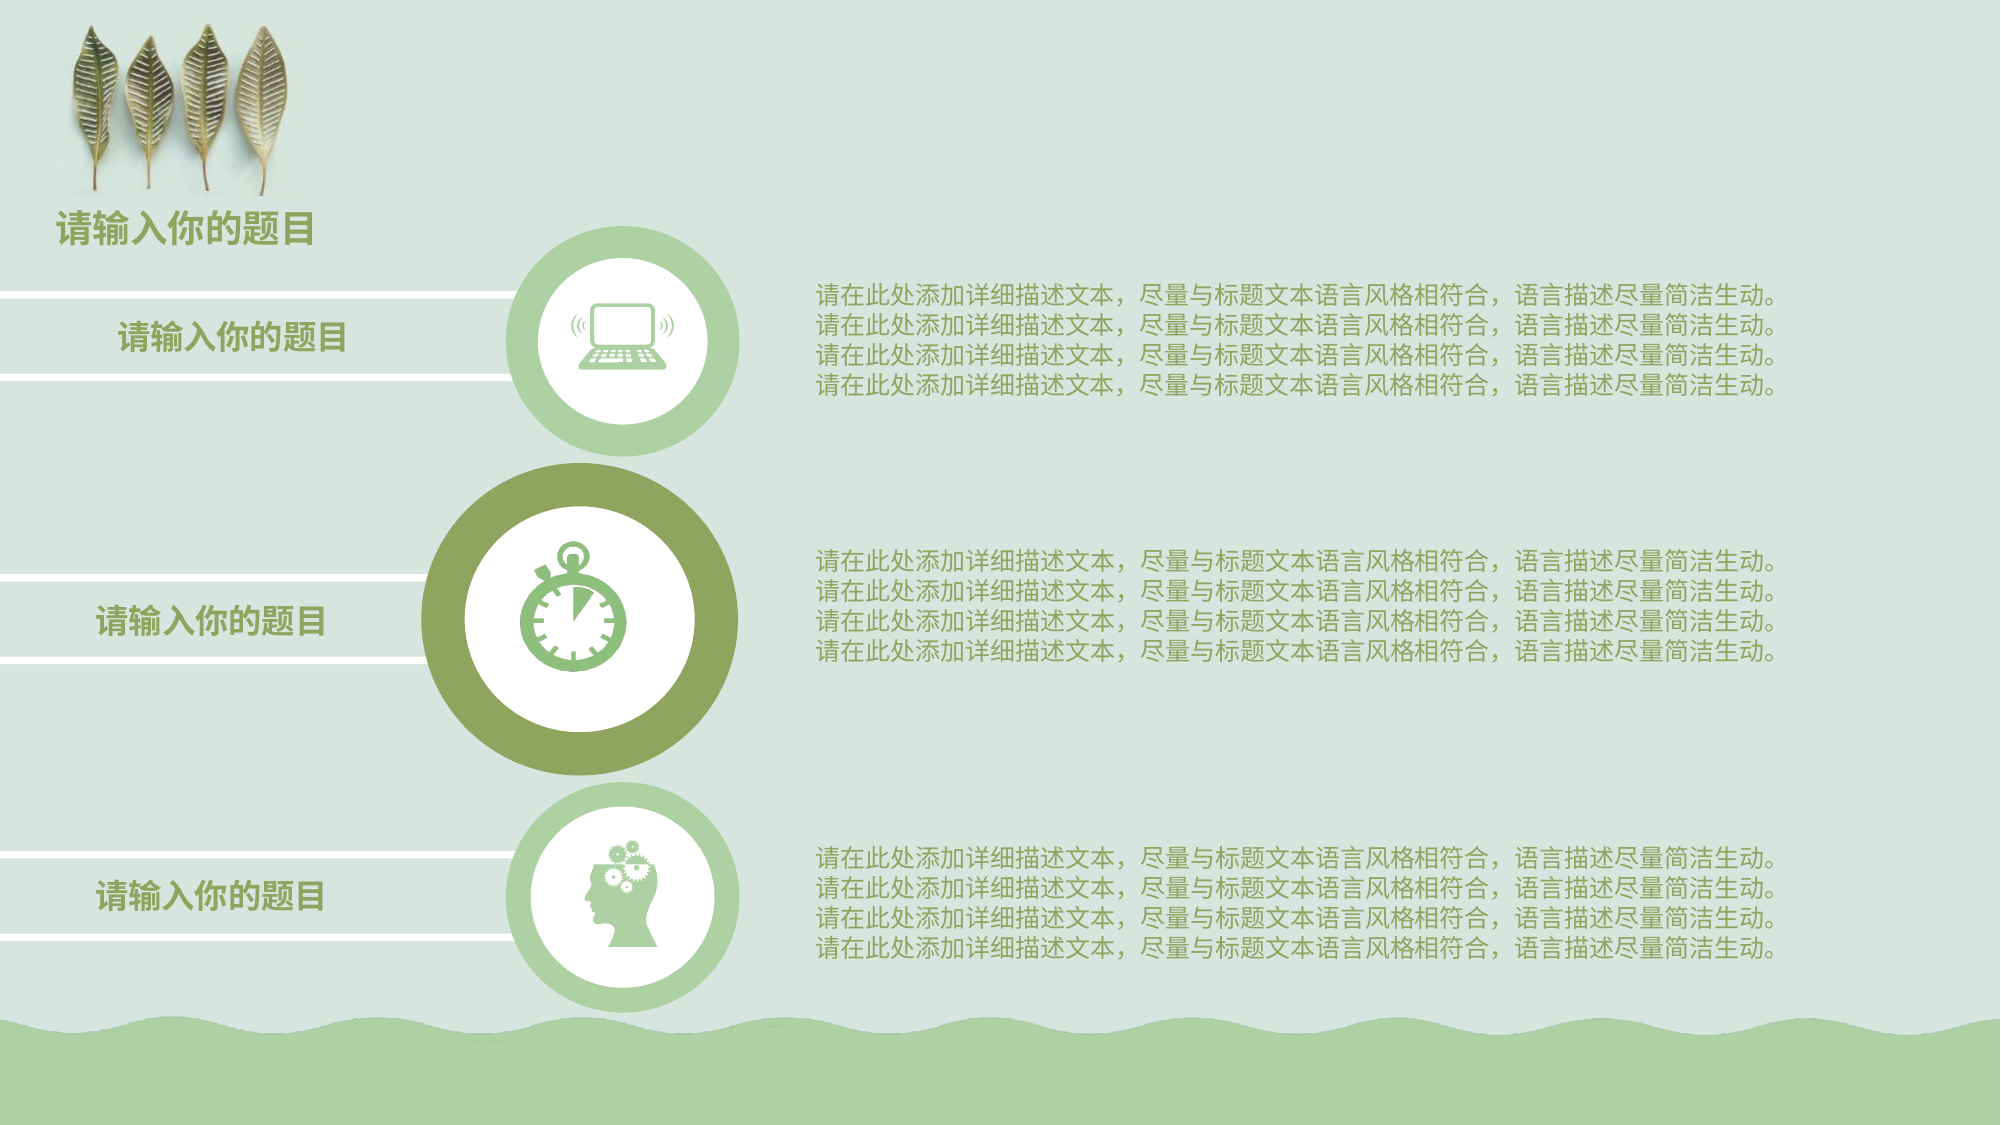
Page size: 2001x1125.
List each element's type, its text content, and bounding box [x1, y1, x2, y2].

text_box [0, 291, 505, 382]
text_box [505, 226, 740, 457]
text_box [421, 462, 738, 776]
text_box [0, 574, 421, 665]
text_box 请在此处添加详细描述文本，尽量与标题文本语言风格相符合，语言描述尽量简洁生动。请在此处添加详细描述文本，尽量与标题文本语言风格相符合，语言描述尽量简洁生动。请在此处添加详细描述文本，尽量与标题文本语言风格相符合，语言描述尽量简洁生动。 请在此处添加详细描述文本，尽量与标题文本语言风格相符合，语言描述尽量简洁生动。 [800, 272, 1812, 467]
text_box 请在此处添加详细描述文本，尽量与标题文本语言风格相符合，语言描述尽量简洁生动。请在此处添加详细描述文本，尽量与标题文本语言风格相符合，语言描述尽量简洁生动。请在此处添加详细描述文本，尽量与标题文本语言风格相符合，语言描述尽量简洁生动。 请在此处添加详细描述文本，尽量与标题文本语言风格相符合，语言描述尽量简洁生动。 [800, 537, 1791, 733]
picture [51, 18, 322, 198]
picture [0, 1007, 2000, 1125]
text_box 请输入你的题目 [40, 198, 333, 258]
text_box 请在此处添加详细描述文本，尽量与标题文本语言风格相符合，语言描述尽量简洁生动。请在此处添加详细描述文本，尽量与标题文本语言风格相符合，语言描述尽量简洁生动。请在此处添加详细描述文本，尽量与标题文本语言风格相符合，语言描述尽量简洁生动。 请在此处添加详细描述文本，尽量与标题文本语言风格相符合，语言描述尽量简洁生动。 [800, 835, 1791, 1030]
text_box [0, 850, 505, 942]
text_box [505, 781, 740, 1013]
